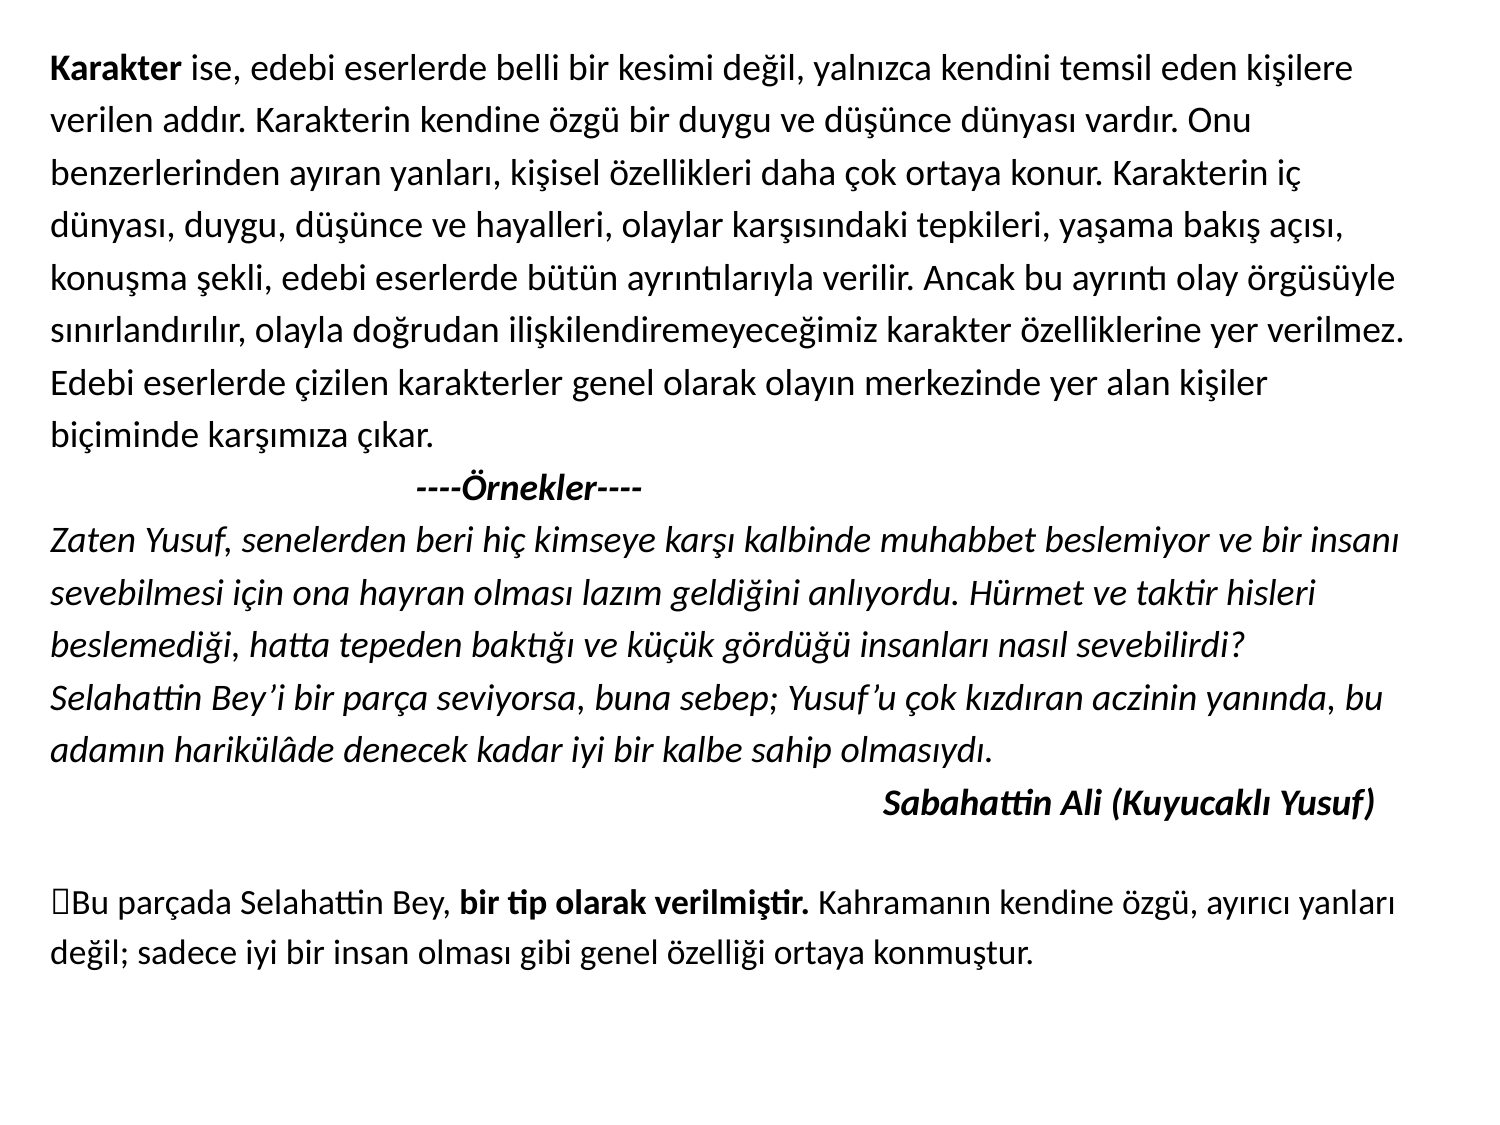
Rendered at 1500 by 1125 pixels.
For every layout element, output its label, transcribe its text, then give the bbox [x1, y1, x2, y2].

list Karakter ise, edebi eserlerde belli bir kesimi değil, yalnızca kendini temsil eden kişilere verilen addır. Karakterin kendine özgü bir duygu ve düşünce dünyası vardır. Onu benzerlerinden ayıran yanları, kişisel özellikleri daha çok ortaya konur. Karakterin iç dünyası, duygu, düşünce ve hayalleri, olaylar karşısındaki tepkileri, yaşama bakış açısı, konuşma şekli, edebi eserlerde bütün ayrıntılarıyla verilir. Ancak bu ayrıntı olay örgüsüyle sınırlandırılır, olayla doğrudan ilişkilendiremeyeceğimiz karakter özelliklerine yer verilmez. Edebi eserlerde çizilen karakterler genel olarak olayın merkezinde yer alan kişiler biçiminde karşımıza çıkar. ----Örnekler---- Zaten Yusuf, senelerden beri hiç kimseye karşı kalbinde muhabbet beslemiyor ve bir insanı sevebilmesi için ona hayran olması lazım geldiğini anlıyordu. Hürmet ve taktir hisleri beslemediği, hatta tepeden baktığı ve küçük gördüğü insanları nasıl sevebilirdi? Selahattin Bey’i bir parça seviyorsa, buna sebep; Yusuf’u çok kızdıran aczinin yanında, bu adamın harikülâde denecek kadar iyi bir kalbe sahip olmasıydı. Sabahattin Ali (Kuyucaklı Yusuf) Bu parçada Selahattin Bey, bir tip olarak verilmiştir. Kahramanın kendine özgü, ayırıcı yanları değil; sadece iyi bir insan olması gibi genel özelliği ortaya konmuştur. [35, 35, 1425, 1090]
